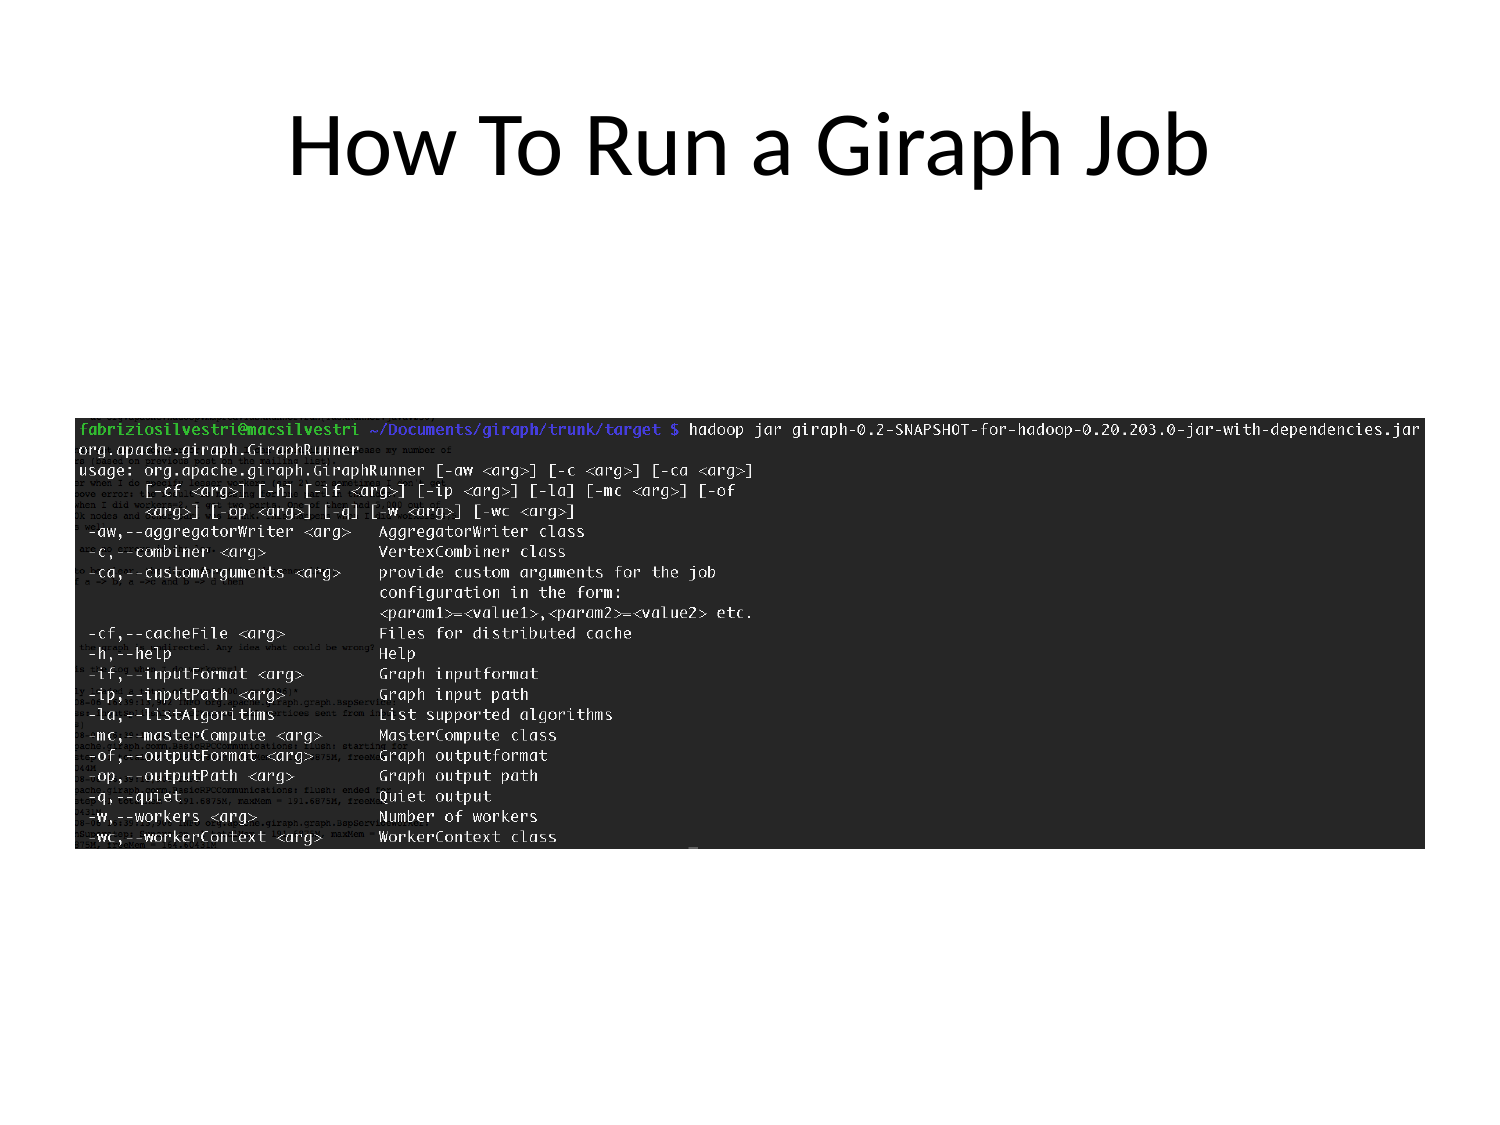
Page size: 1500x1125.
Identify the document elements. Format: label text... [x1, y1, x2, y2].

title How To Run a Giraph Job [75, 45, 1425, 233]
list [74, 262, 1426, 1006]
